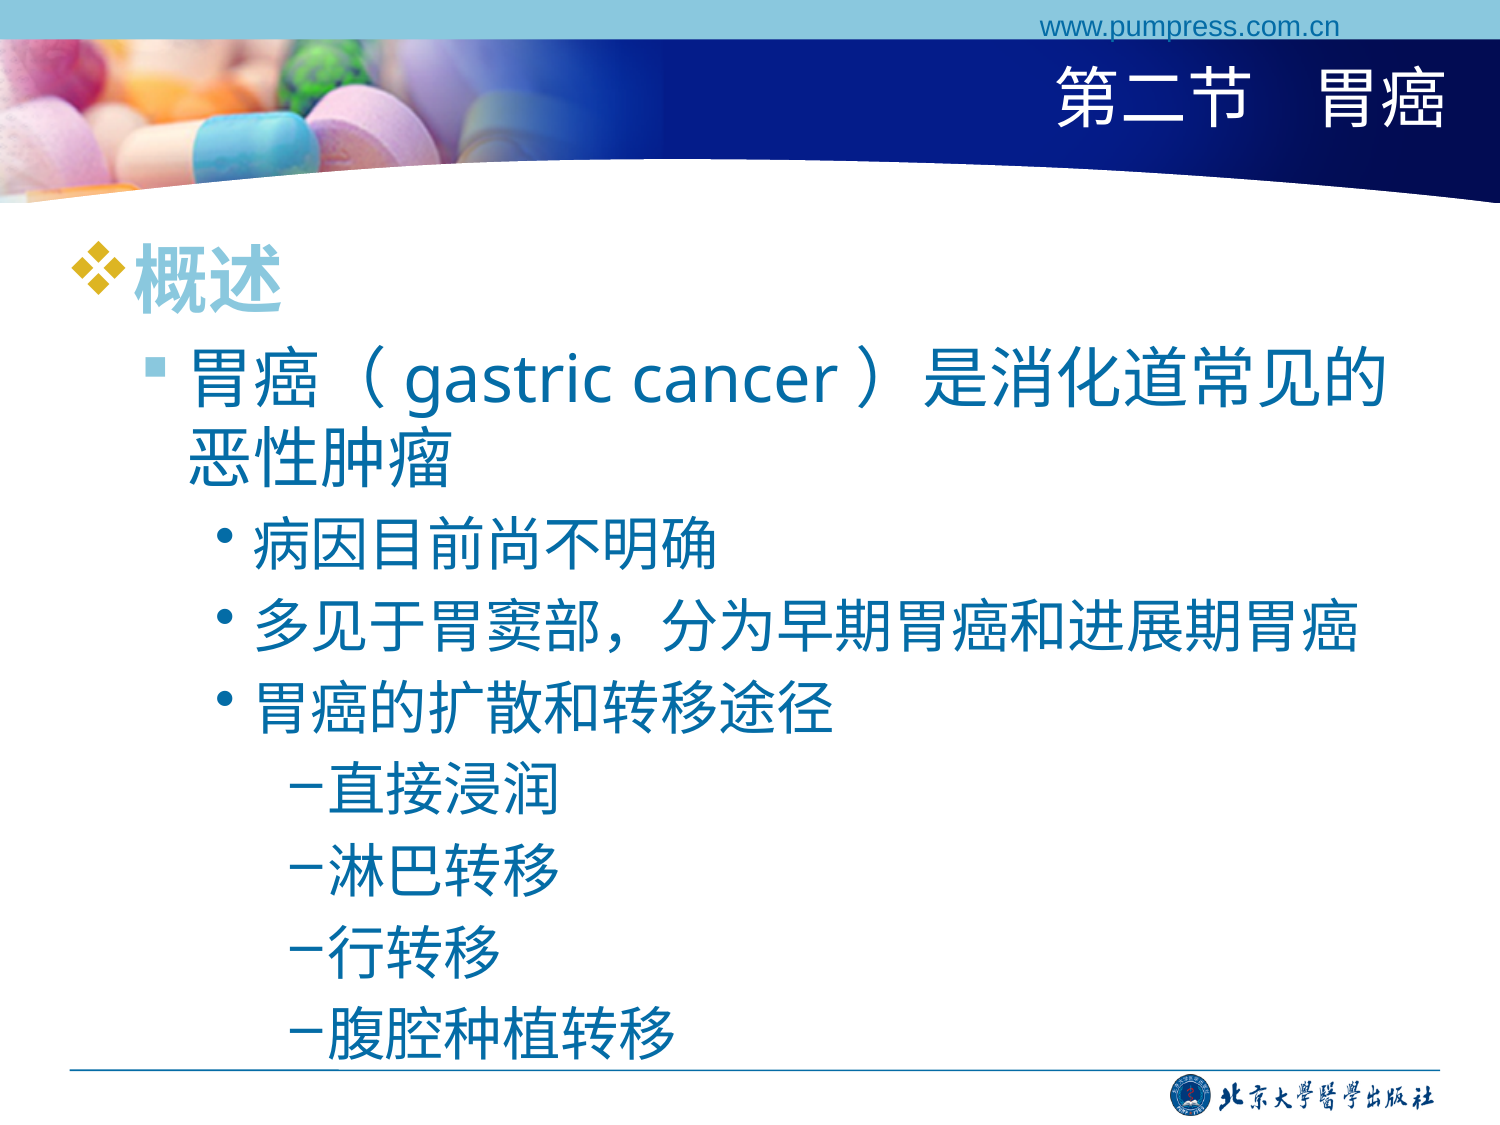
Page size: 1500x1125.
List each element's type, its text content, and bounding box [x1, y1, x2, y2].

picture [1170, 1074, 1436, 1118]
list 概述 胃癌（gastric cancer）是消化道常见的恶性肿瘤 病因目前尚不明确 多见于胃窦部，分为早期胃癌和进展期胃癌 胃癌的扩散和转移途径 直接浸润 淋巴转移 行转移 腹腔种植转移 [49, 224, 1463, 1026]
slide_number www.pumpress.com.cn [1025, 0, 1463, 38]
title 第二节 胃癌 [137, 49, 1463, 143]
picture [0, 40, 1500, 203]
